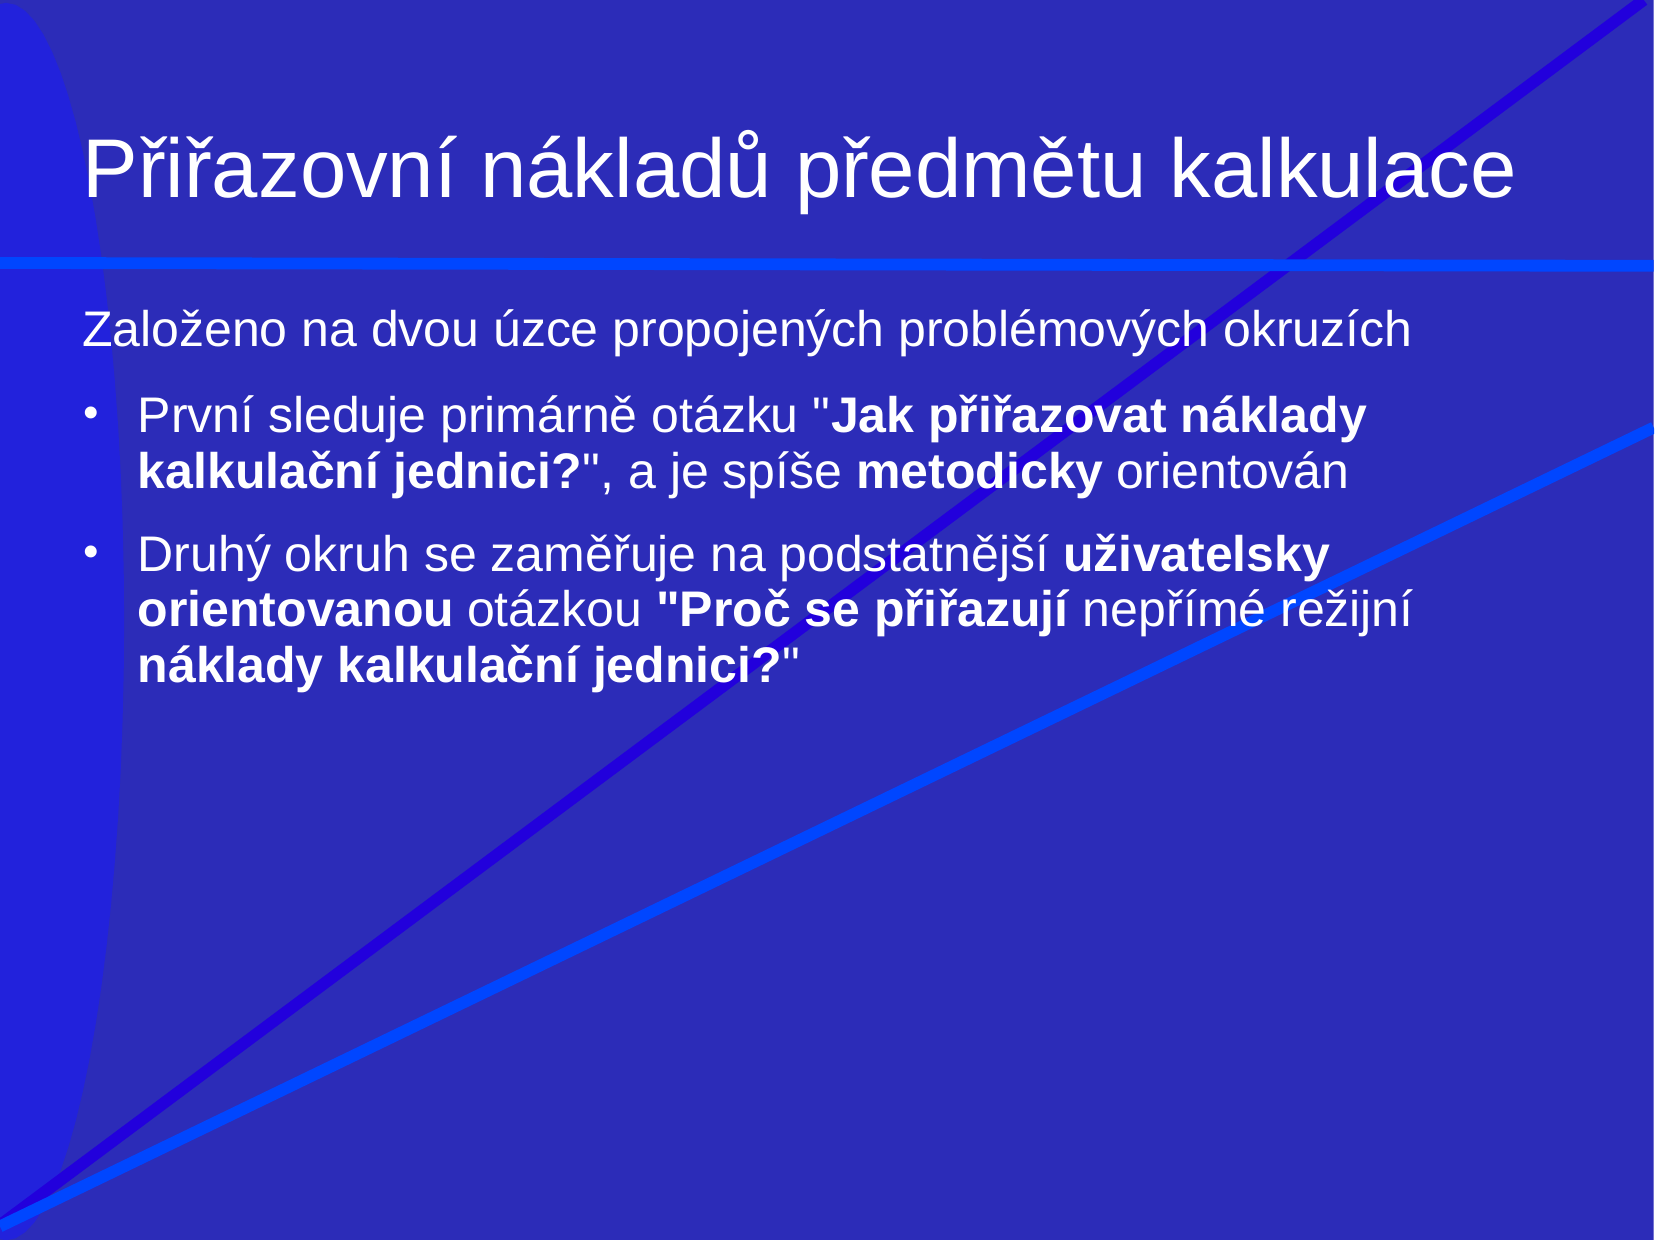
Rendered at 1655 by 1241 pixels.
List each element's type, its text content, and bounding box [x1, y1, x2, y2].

title Přiřazovní nákladů předmětu kalkulace [80, 69, 1574, 321]
text_box Založeno na dvou úzce propojených problémových okruzích První sleduje primárně otázku "Jak přiřazovat náklady kalkulační jednici?", a je spíše metodicky orientován Druhý okruh se zaměřuje na podstatnější uživatelsky orientovanou otázkou "Proč se přiřazují nepřímé režijní náklady kalkulační jednici?" [80, 296, 1417, 694]
